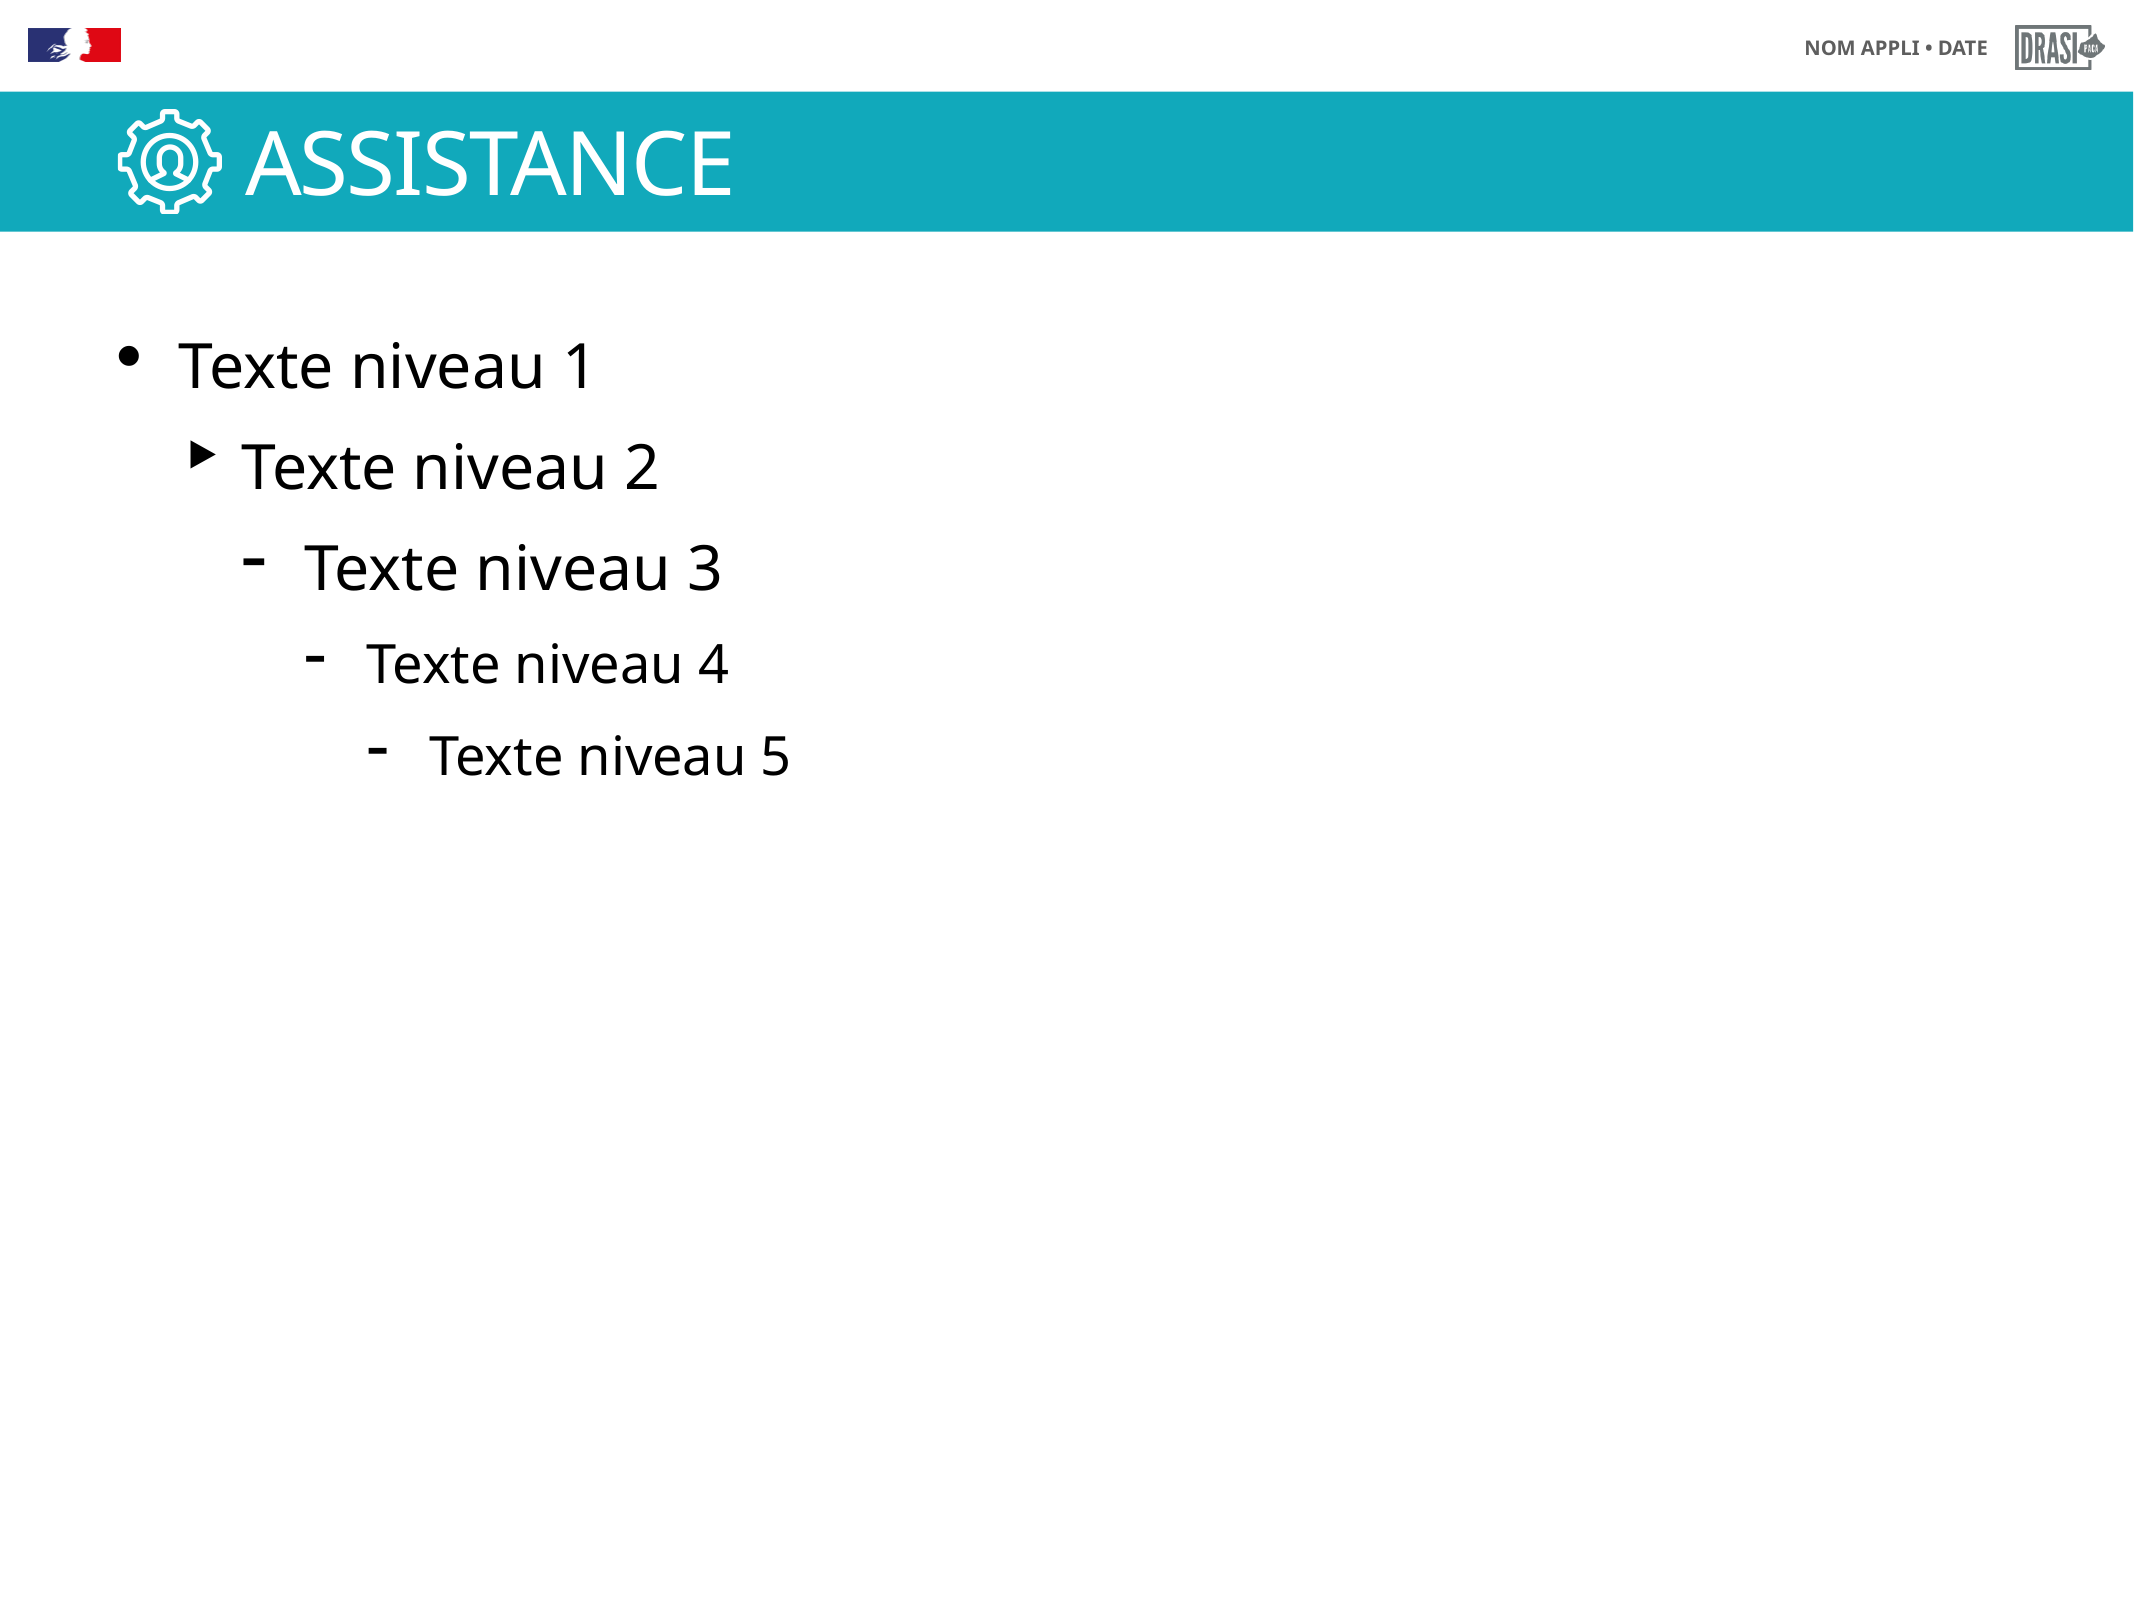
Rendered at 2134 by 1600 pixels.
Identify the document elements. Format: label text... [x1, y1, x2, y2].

text_box ASSISTANCE [236, 99, 2110, 240]
picture [28, 28, 121, 62]
picture [2015, 25, 2107, 70]
picture [117, 109, 223, 214]
list Texte niveau 1 Texte niveau 2 Texte niveau 3 Texte niveau 4 Texte niveau 5 [107, 326, 2107, 1598]
